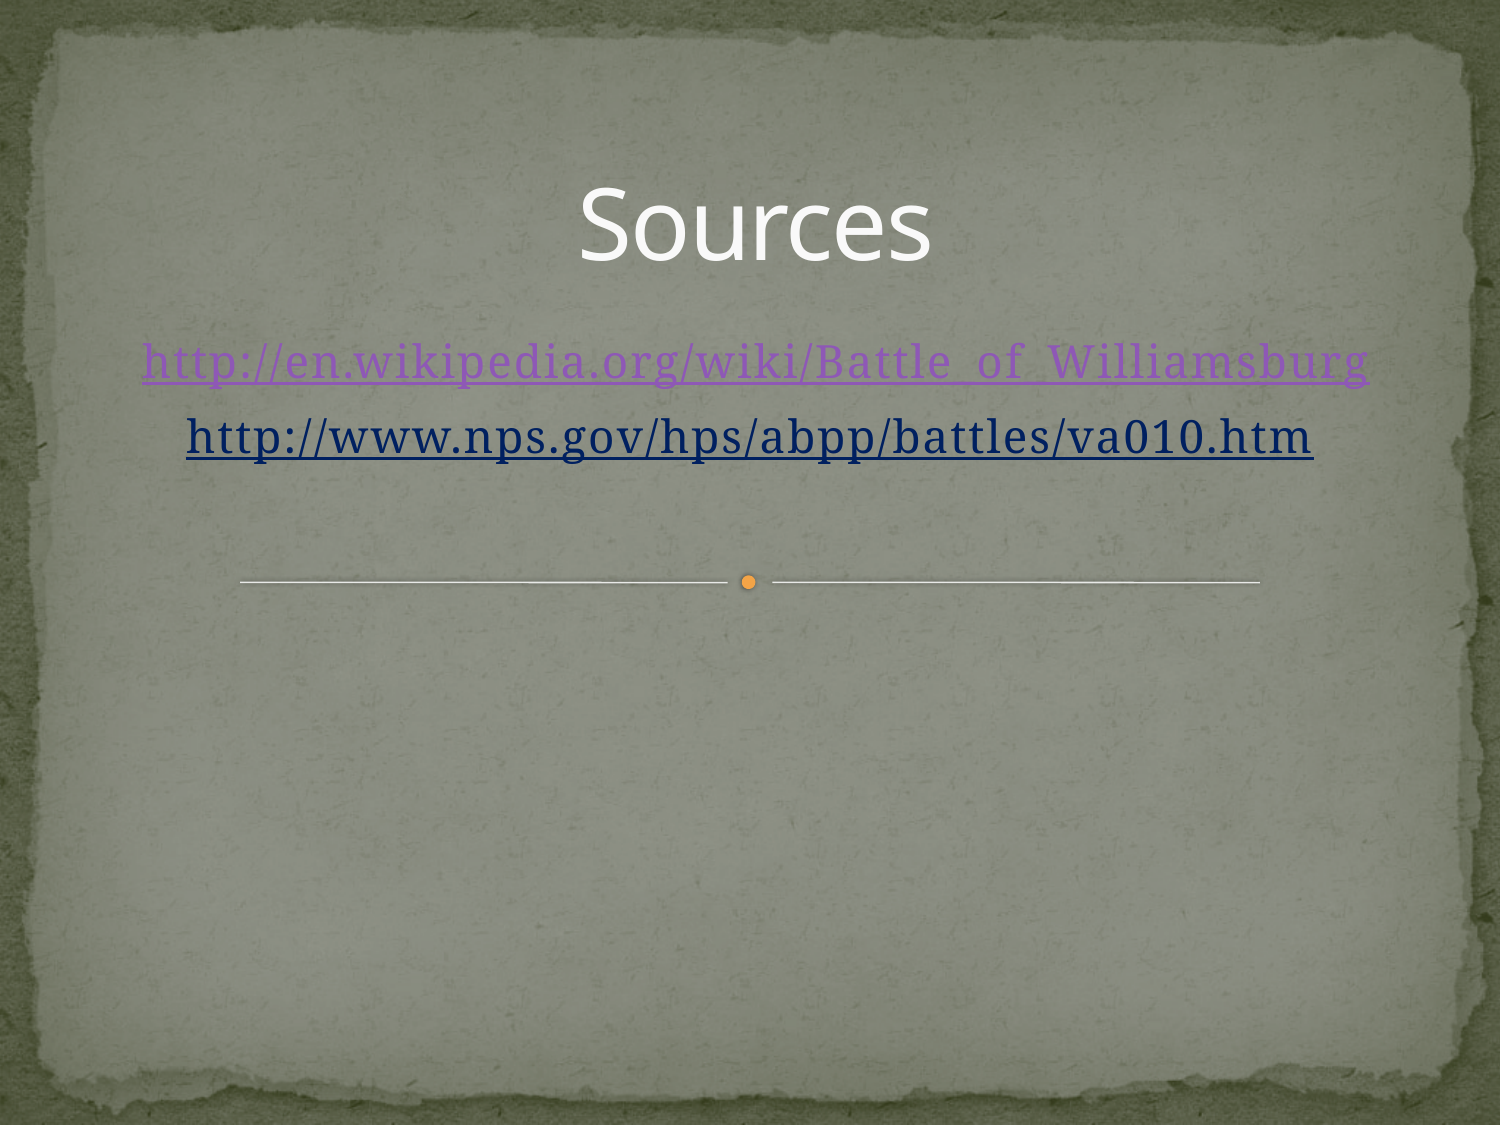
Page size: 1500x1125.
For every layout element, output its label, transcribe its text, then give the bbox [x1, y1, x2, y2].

subtitle http://en.wikipedia.org/wiki/Battle_of_Williamsburg http://www.nps.gov/hps/abpp/battles/va010.htm [75, 324, 1438, 713]
title Sources [74, 124, 1438, 288]
